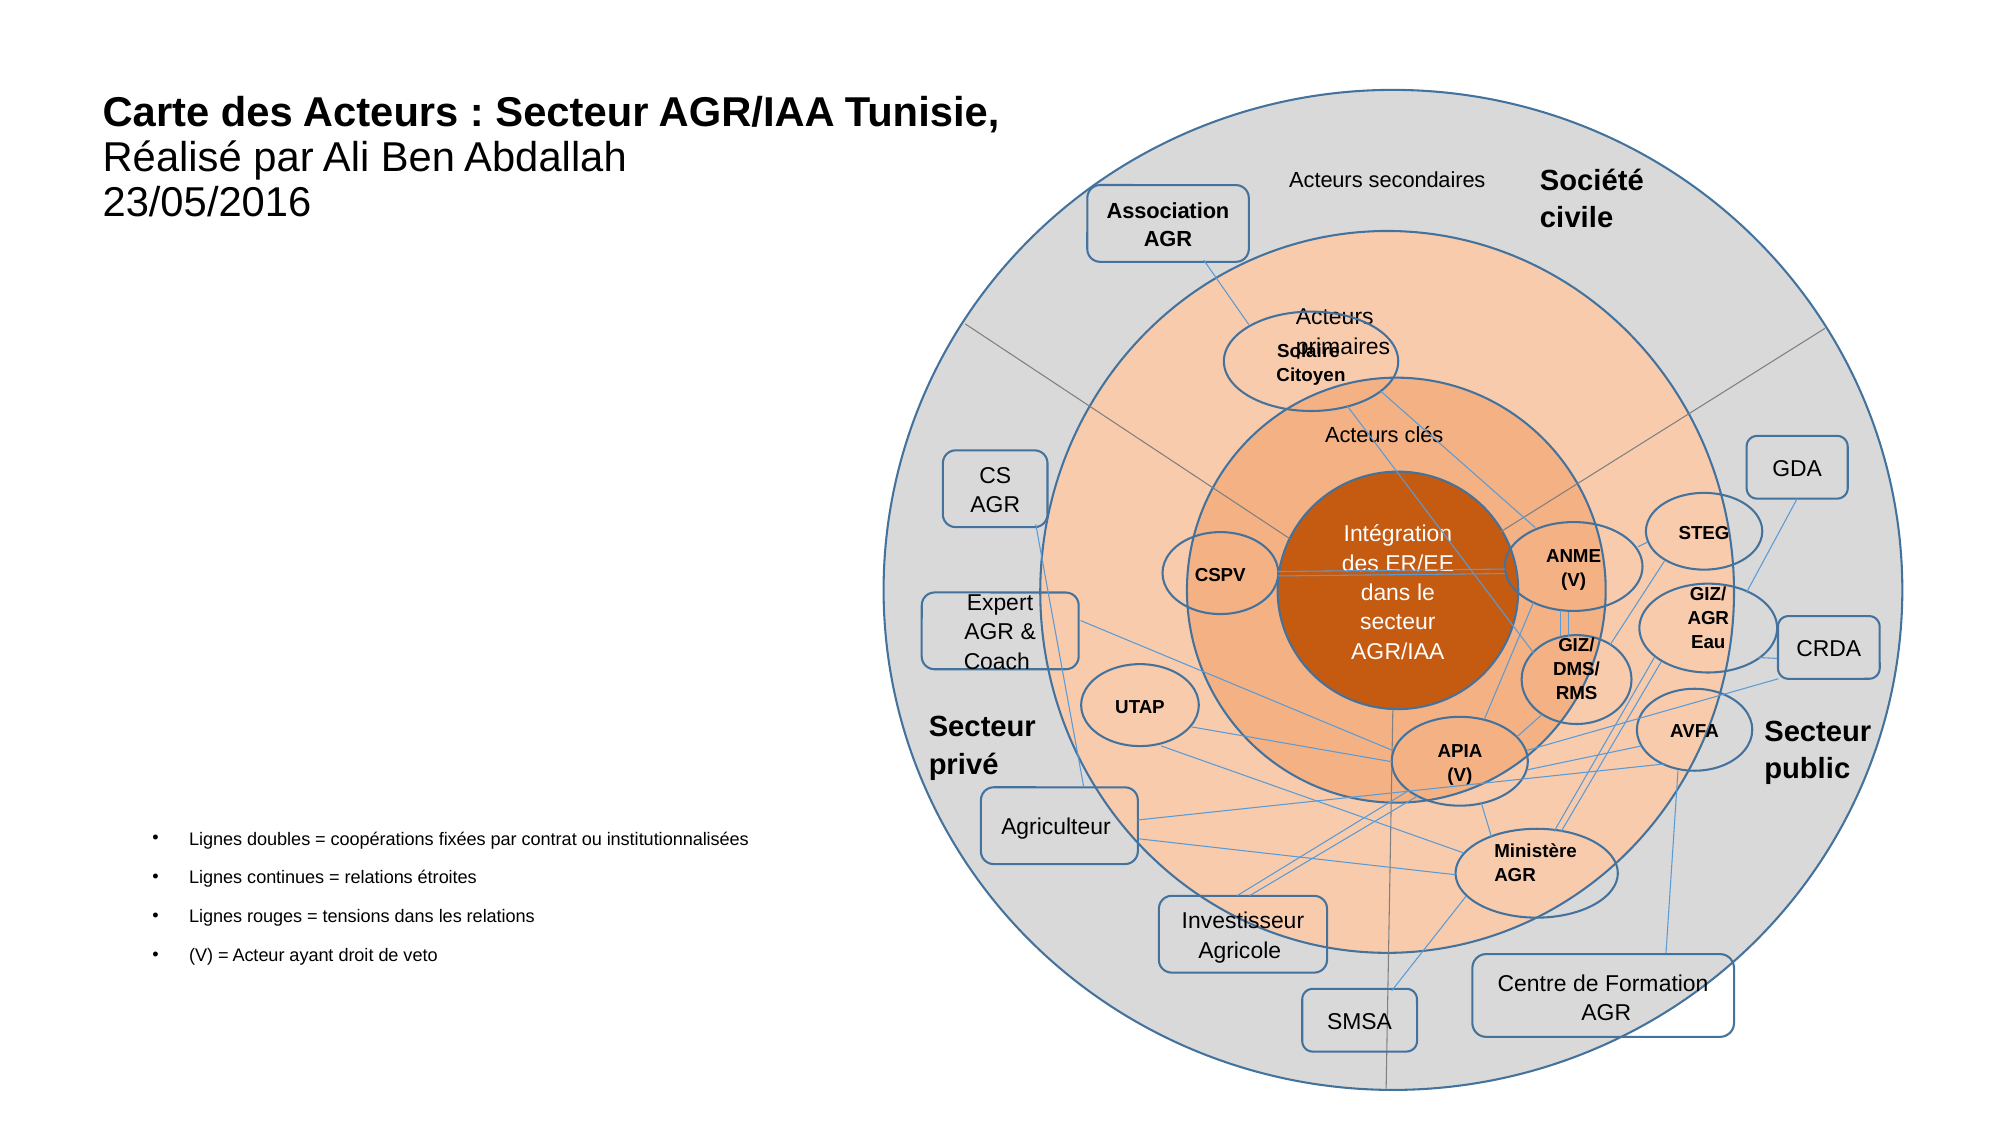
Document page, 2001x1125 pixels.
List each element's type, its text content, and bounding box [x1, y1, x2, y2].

title Carte des Acteurs : Secteur AGR/IAA Tunisie, Réalisé par Ali Ben Abdallah 23/05/2016 [87, 49, 1813, 267]
list Lignes doubles = coopérations fixées par contrat ou institutionnalisées Lignes continues = relations étroites Lignes rouges = tensions dans les relations (V) = Acteur ayant droit de veto [137, 819, 883, 1014]
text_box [883, 89, 1903, 1090]
